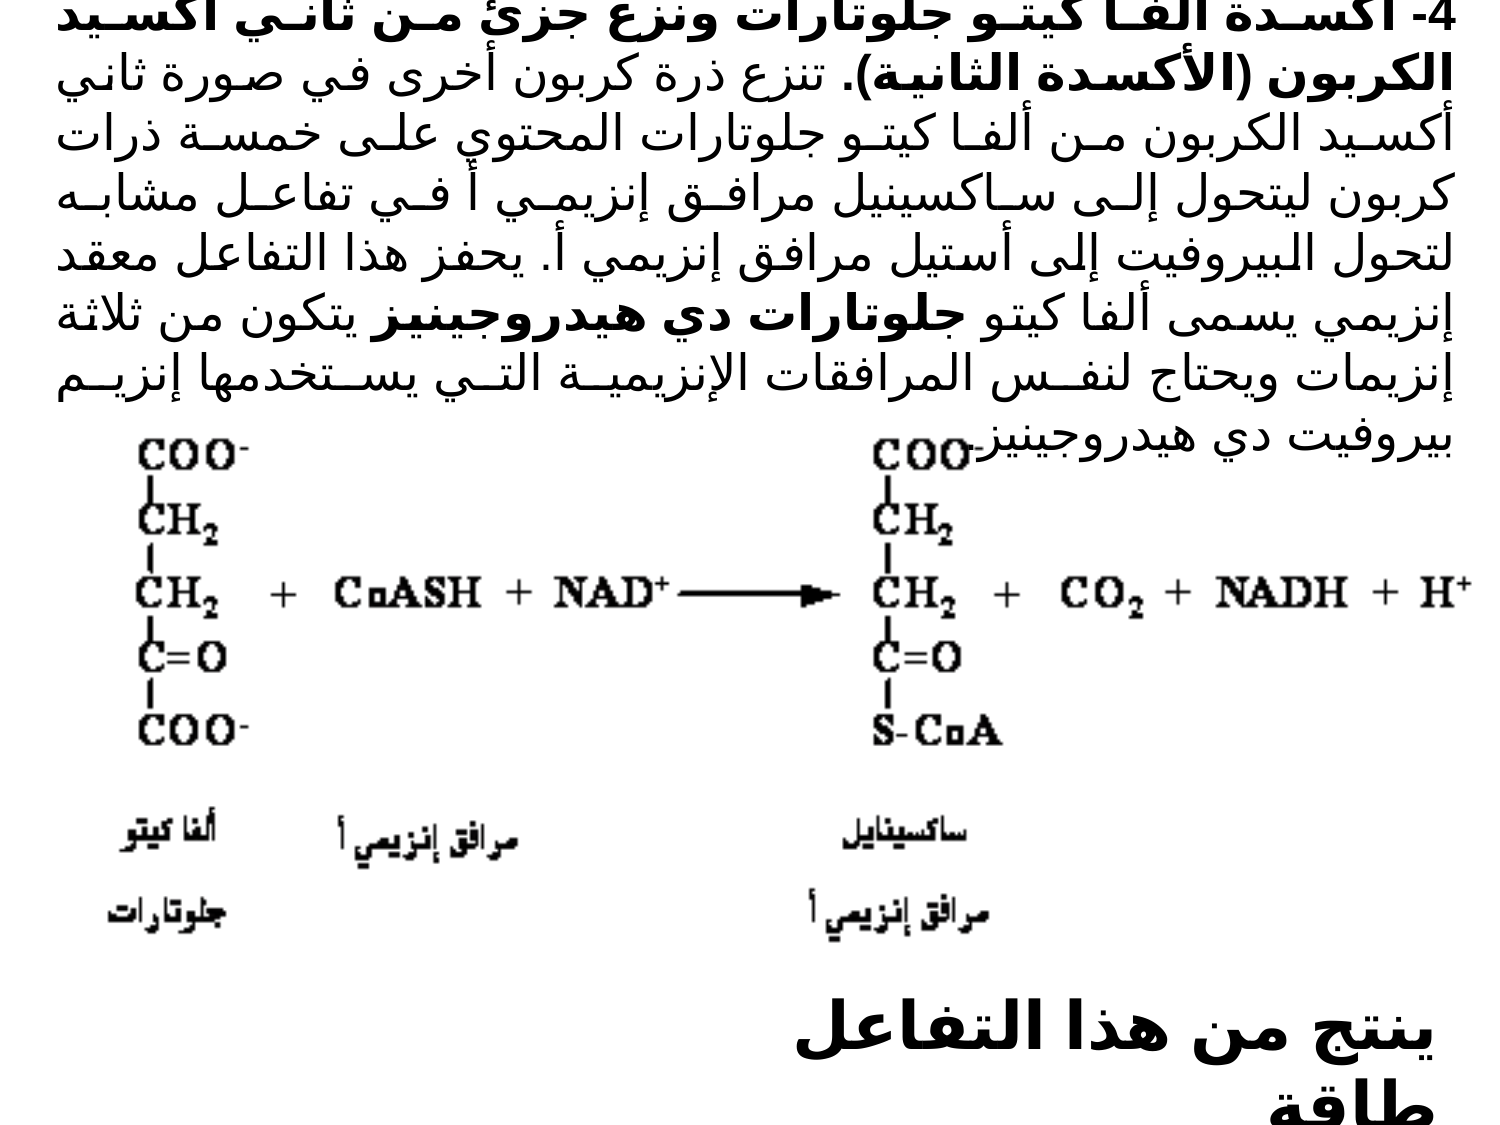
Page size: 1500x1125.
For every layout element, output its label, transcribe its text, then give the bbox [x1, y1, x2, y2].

text_box 4- أكسدة ألفا كيتو جلوتارات ونزع جزئ من ثاني أكسيد الكربون (الأكسدة الثانية). تنزع ذرة كربون أخرى في صورة ثاني أكسيد الكربون من ألفا كيتو جلوتارات المحتوي على خمسة ذرات كربون ليتحول إلى ساكسينيل مرافق إنزيمي أ في تفاعل مشابه لتحول البيروفيت إلى أستيل مرافق إنزيمي أ. يحفز هذا التفاعل معقد إنزيمي يسمى ألفا كيتو جلوتارات دي هيدروجينيز يتكون من ثلاثة إنزيمات ويحتاج لنفس المرافقات الإنزيمية التي يستخدمها إنزيم بيروفيت دي هيدروجينيز. [41, 0, 1471, 468]
text_box ينتج من هذا التفاعل طاقة [667, 1021, 1453, 1125]
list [52, 420, 1500, 1013]
